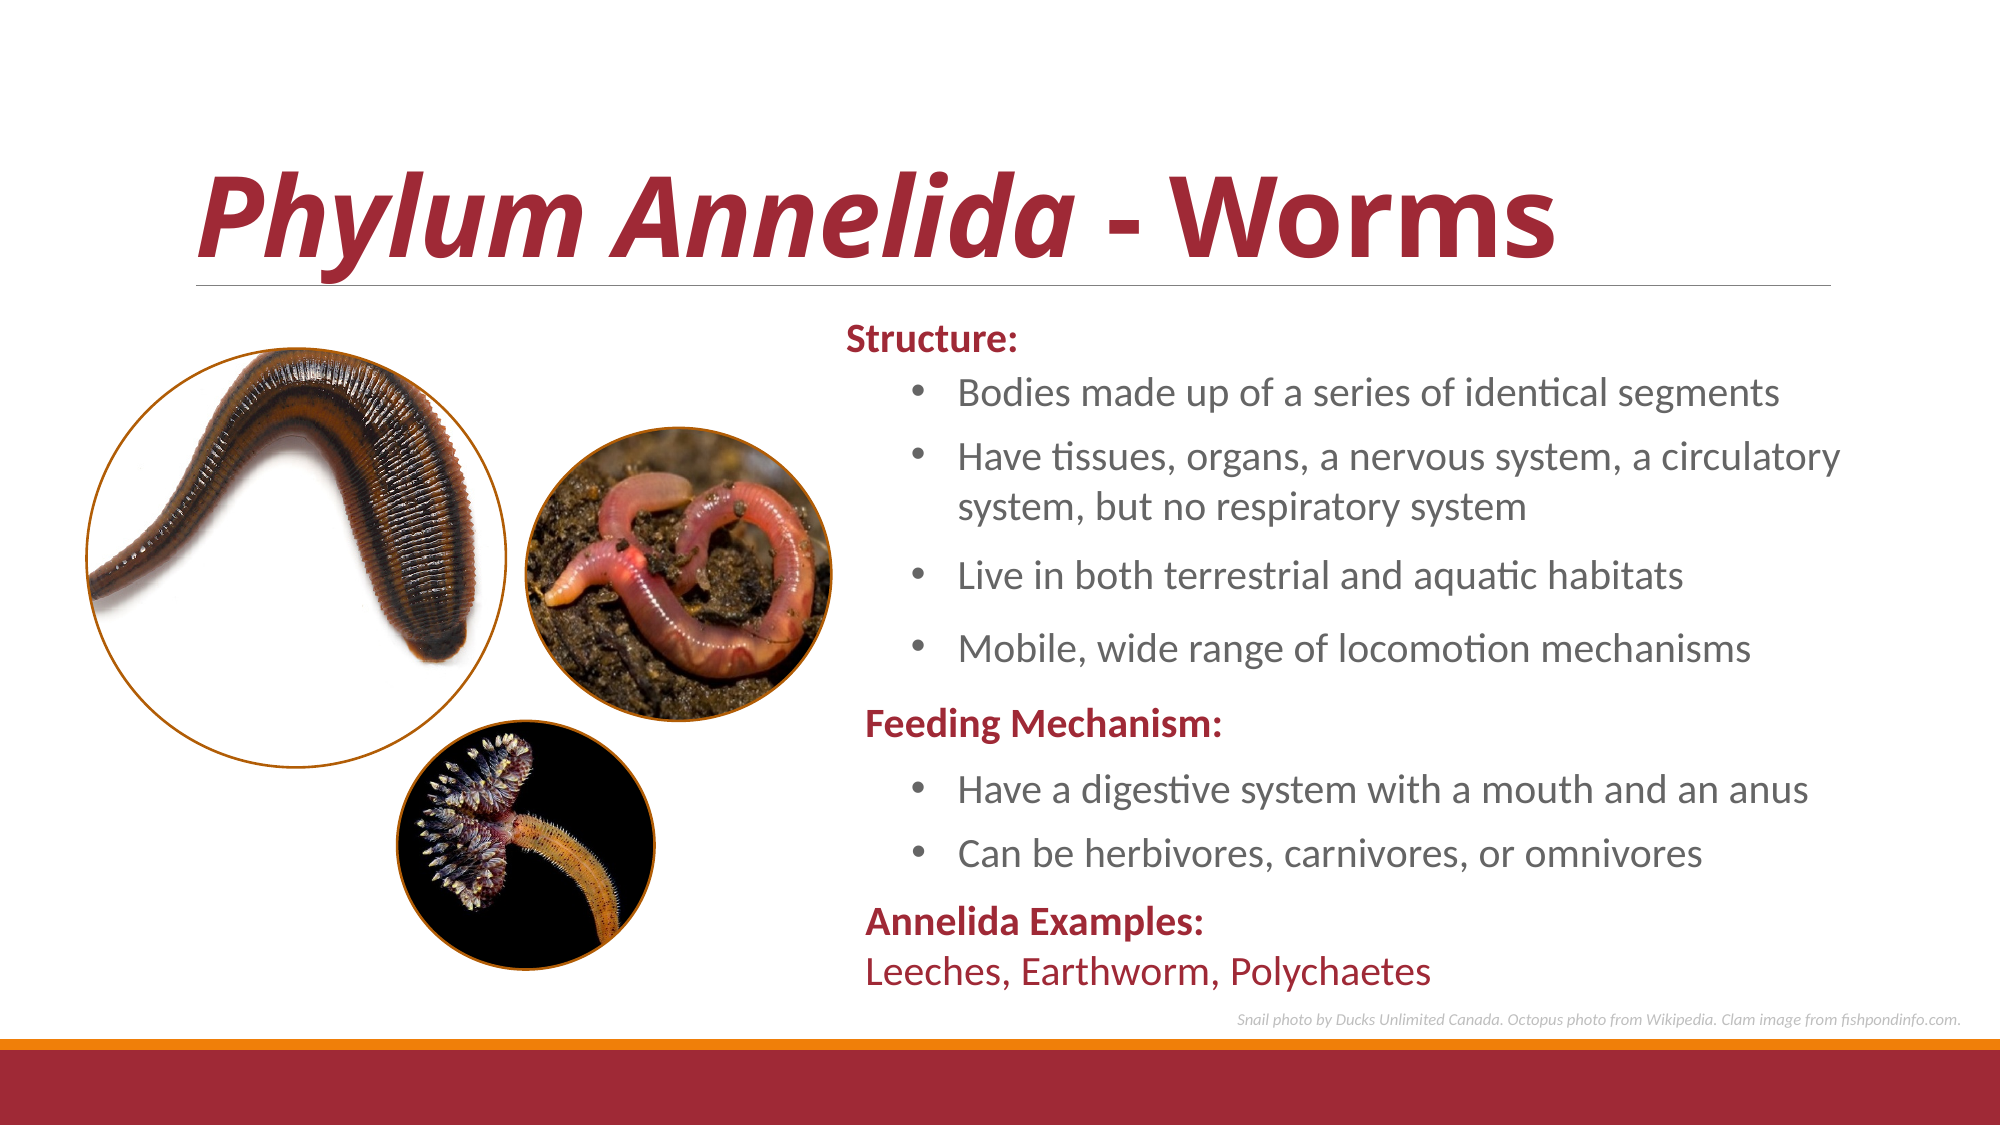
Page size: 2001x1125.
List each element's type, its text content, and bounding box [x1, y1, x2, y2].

text_box Live in both terrestrial and aquatic habitats [895, 540, 1999, 606]
text_box [395, 719, 656, 971]
text_box Mobile, wide range of locomotion mechanisms [895, 613, 1999, 678]
text_box Can be herbivores, carnivores, or omnivores [896, 818, 1846, 884]
text_box Snail photo by Ducks Unlimited Canada. Octopus photo from Wikipedia. Clam image from fishpondinfo.com. [1222, 1001, 2000, 1037]
text_box Structure: [831, 303, 1674, 369]
text_box Bodies made up of a series of identical segments [896, 357, 2000, 423]
text_box Phylum Annelida - Worms [179, 50, 1830, 289]
text_box Leeches, Earthworm, Polychaetes [850, 936, 1970, 1002]
text_box Have a digestive system with a mouth and an anus [896, 754, 1846, 818]
text_box Annelida Examples: [850, 886, 1705, 952]
text_box [85, 347, 508, 769]
text_box Feeding Mechanism: [850, 688, 1705, 754]
text_box [524, 426, 833, 723]
text_box Have tissues, organs, a nervous system, a circulatory system, but no respiratory system [895, 421, 1943, 536]
